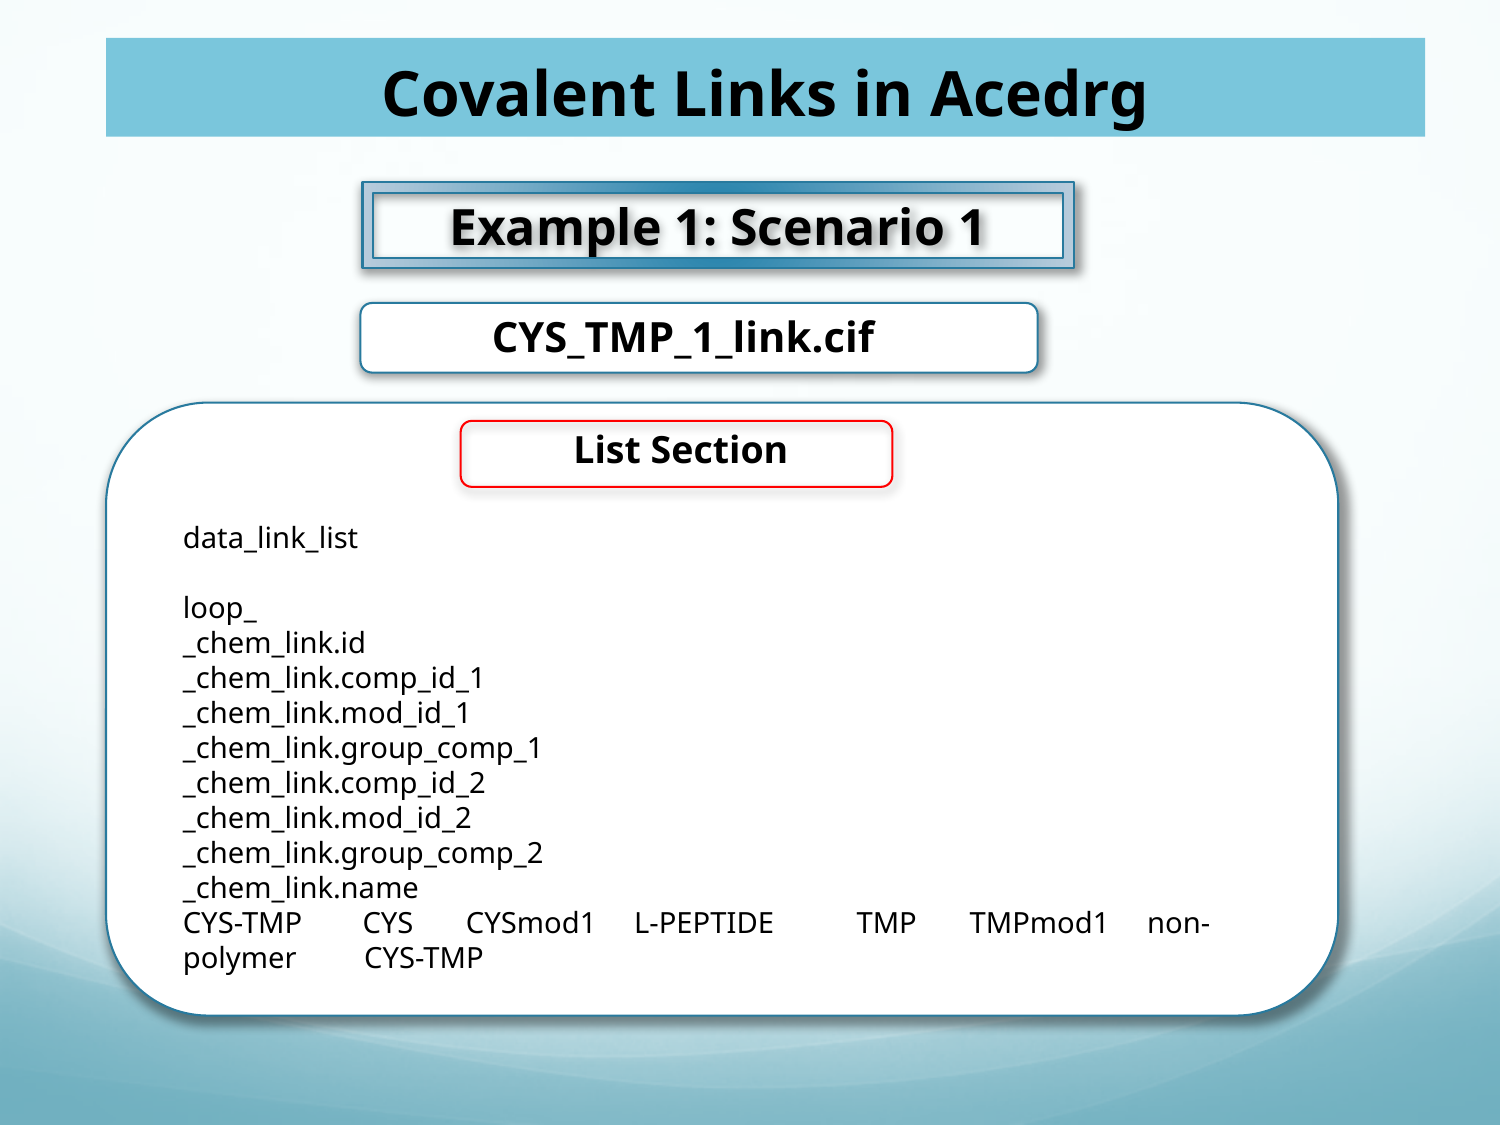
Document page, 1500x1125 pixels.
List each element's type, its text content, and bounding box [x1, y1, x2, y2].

text_box Covalent Links in Acedrg [106, 37, 1426, 137]
text_box Example 1: Scenario 1 [361, 181, 1075, 269]
text_box data_link_list loop_ _chem_link.id _chem_link.comp_id_1 _chem_link.mod_id_1 _chem_link.group_comp_1 _chem_link.comp_id_2 _chem_link.mod_id_2 _chem_link.group_comp_2 _chem_link.name CYS-TMP CYS CYSmod1 L-PEPTIDE TMP TMPmod1 non-polymer CYS-TMP [168, 486, 1261, 1007]
text_box [359, 301, 1039, 374]
text_box CYS_TMP_1_link.cif [372, 302, 994, 368]
text_box [459, 419, 894, 488]
text_box [104, 401, 1340, 1017]
